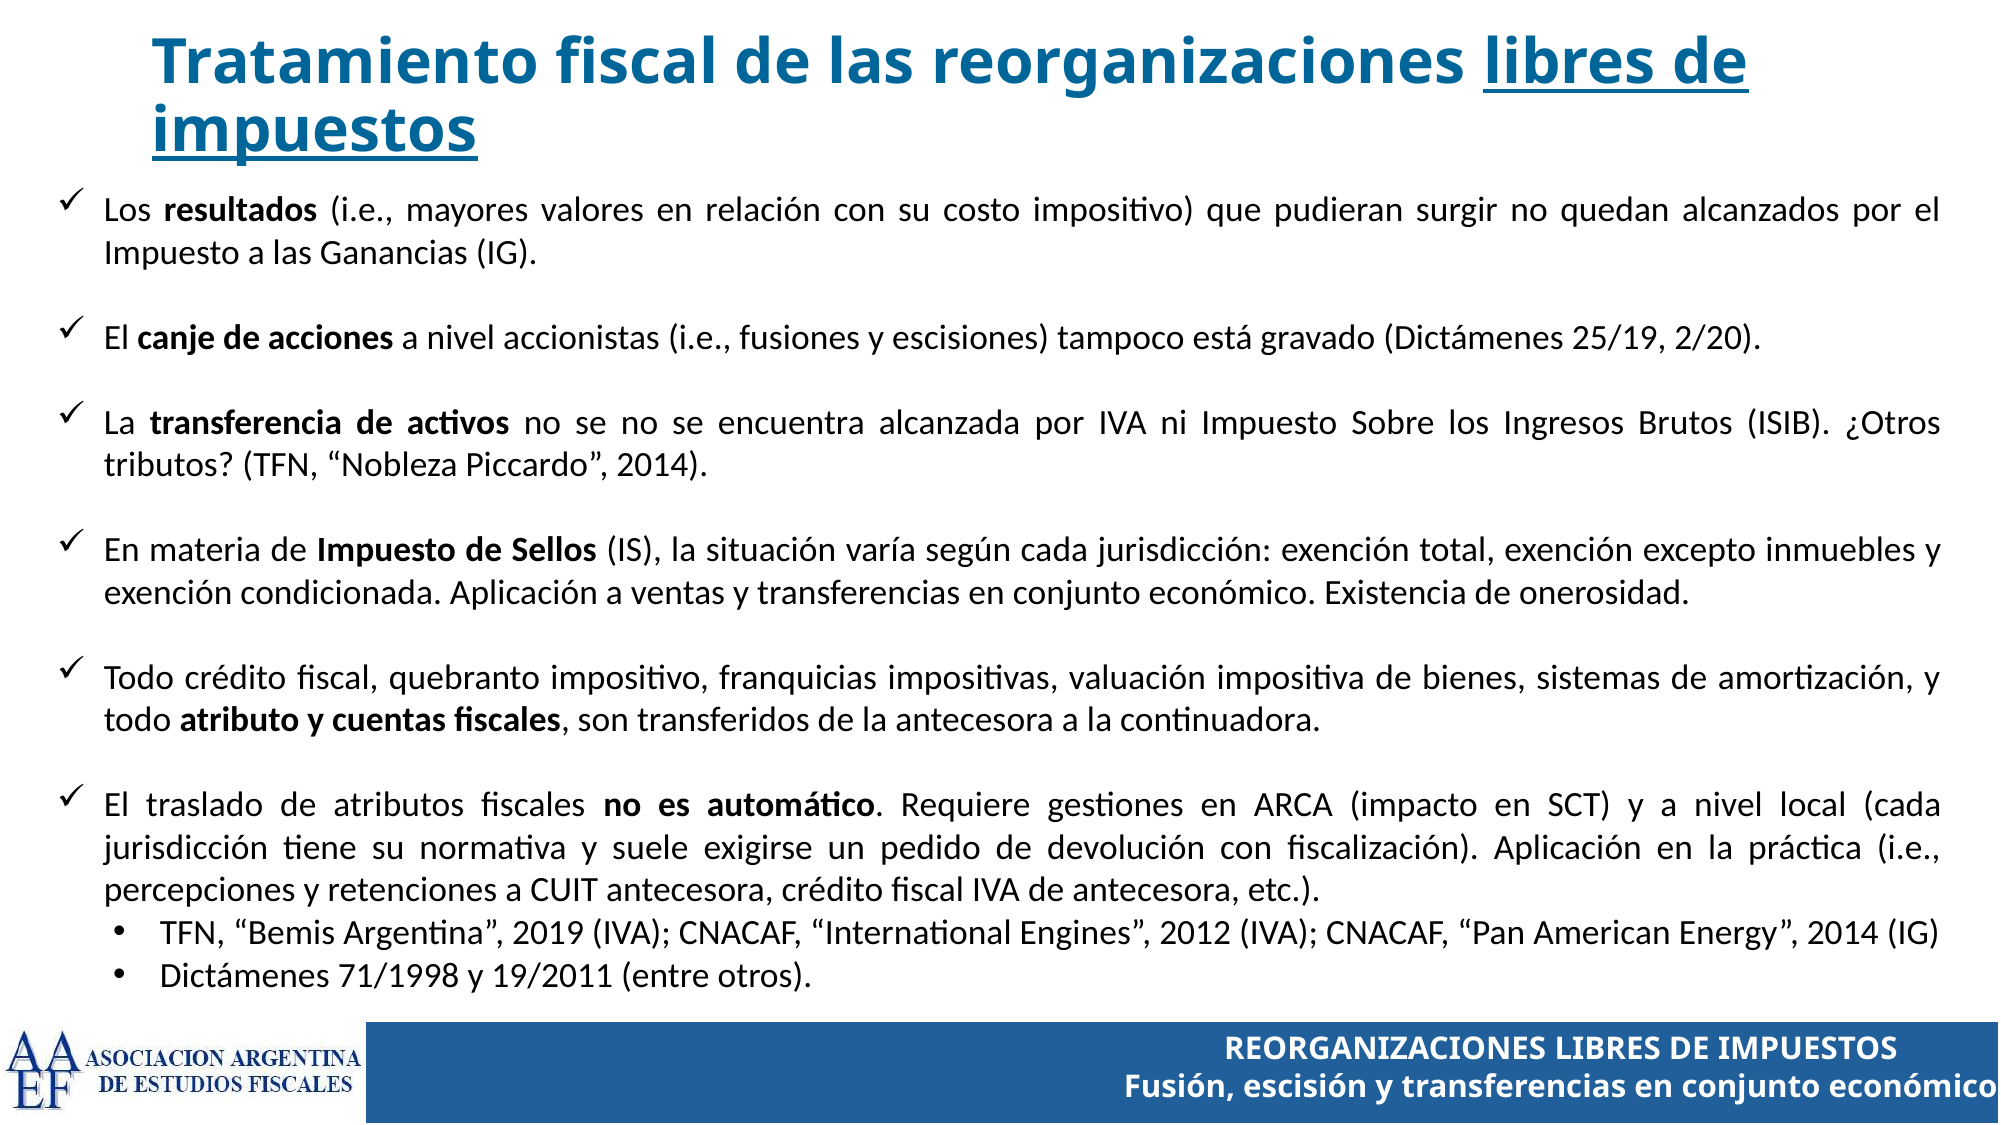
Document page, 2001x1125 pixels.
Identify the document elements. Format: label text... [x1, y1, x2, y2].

text_box REORGANIZACIONES LIBRES DE IMPUESTOS Fusión, escisión y transferencias en conjunto económico [1067, 1021, 2000, 1112]
subtitle Los resultados (i.e., mayores valores en relación con su costo impositivo) que pudieran surgir no quedan alcanzados por el Impuesto a las Ganancias (IG). El canje de acciones a nivel accionistas (i.e., fusiones y escisiones) tampoco está gravado (Dictámenes 25/19, 2/20). La transferencia de activos no se no se encuentra alcanzada por IVA ni Impuesto Sobre los Ingresos Brutos (ISIB). ¿Otros tributos? (TFN, “Nobleza Piccardo”, 2014). En materia de Impuesto de Sellos (IS), la situación varía según cada jurisdicción: exención total, exención excepto inmuebles y exención condicionada. Aplicación a ventas y transferencias en conjunto económico. Existencia de onerosidad. Todo crédito fiscal, quebranto impositivo, franquicias impositivas, valuación impositiva de bienes, sistemas de amortización, y todo atributo y cuentas fiscales, son transferidos de la antecesora a la continuadora. El traslado de atributos fiscales no es automático. Requiere gestiones en ARCA (impacto en SCT) y a nivel local (cada jurisdicción tiene su normativa y suele exigirse un pedido de devolución con fiscalización). Aplicación en la práctica (i.e., percepciones y retenciones a CUIT antecesora, crédito fiscal IVA de antecesora, etc.). TFN, “Bemis Argentina”, 2019 (IVA); CNACAF, “International Engines”, 2012 (IVA); CNACAF, “Pan American Energy”, 2014 (IG) Dictámenes 71/1998 y 19/2011 (entre otros). [41, 178, 1959, 1092]
picture [1, 1020, 367, 1124]
text_box [0, 1018, 2000, 1125]
title Tratamiento fiscal de las reorganizaciones libres de impuestos [136, 12, 1890, 173]
